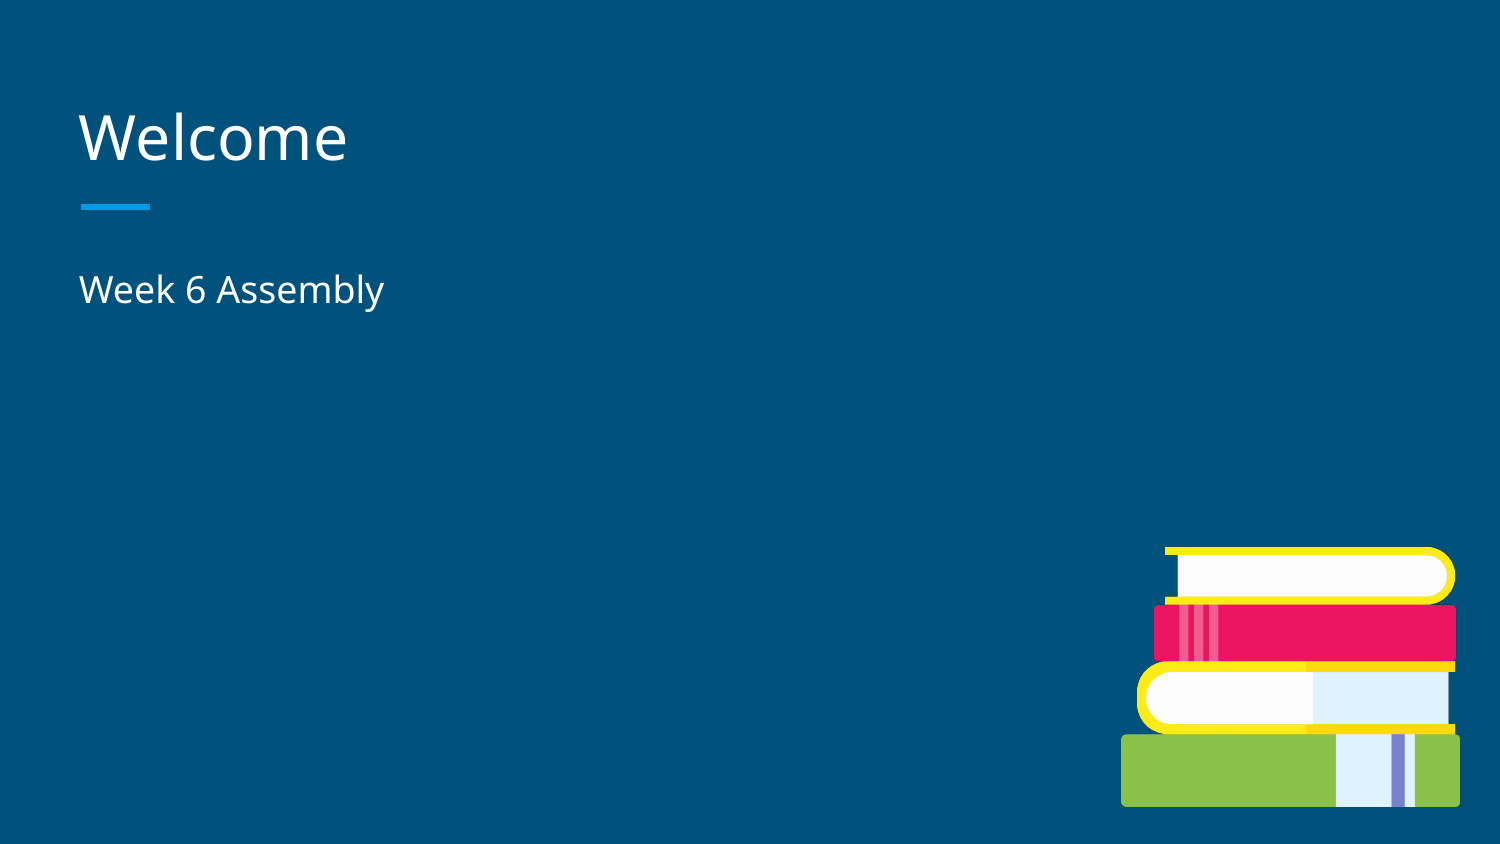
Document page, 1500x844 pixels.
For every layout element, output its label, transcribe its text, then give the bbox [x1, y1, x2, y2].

list Week 6 Assembly [63, 244, 1437, 750]
picture [1122, 547, 1460, 806]
title Welcome [63, 75, 1437, 188]
